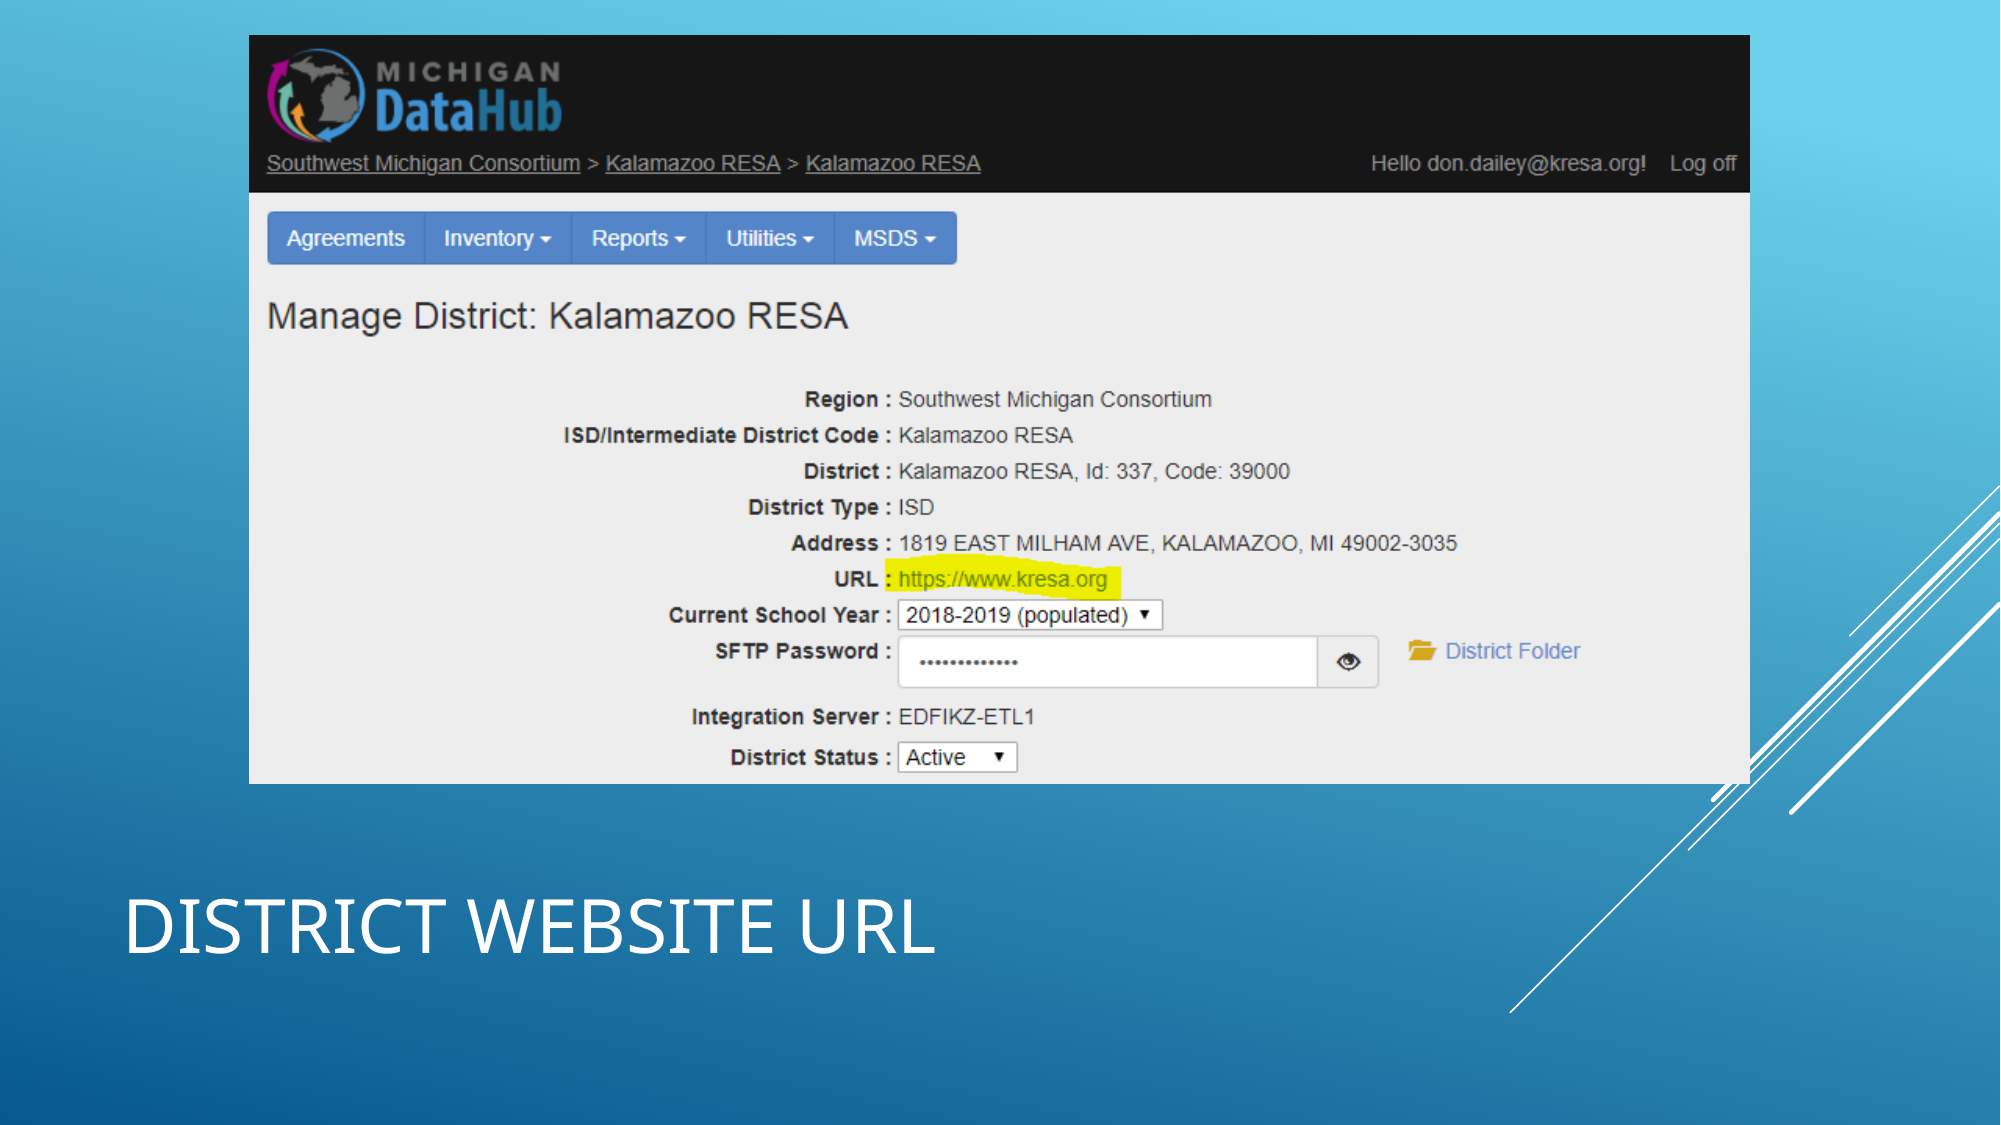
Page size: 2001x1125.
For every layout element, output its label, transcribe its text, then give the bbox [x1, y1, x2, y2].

title District website url [107, 799, 1508, 1047]
picture [249, 34, 1751, 784]
